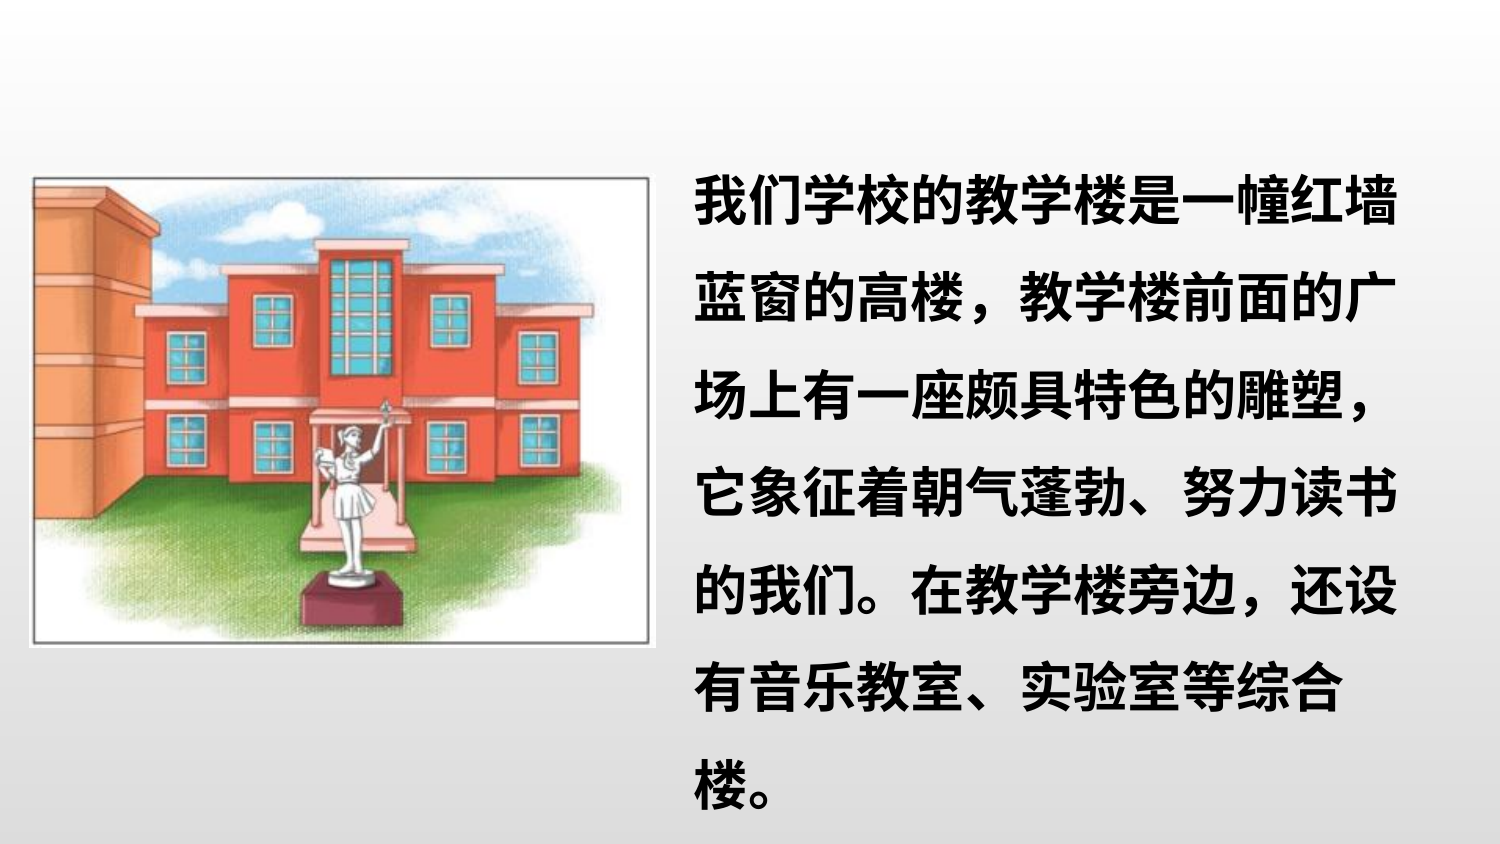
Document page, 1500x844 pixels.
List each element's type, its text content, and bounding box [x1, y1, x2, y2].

text_box 我们学校的教学楼是一幢红墙蓝窗的高楼，教学楼前面的广场上有一座颇具特色的雕塑，它象征着朝气蓬勃、努力读书的我们。在教学楼旁边，还设有音乐教室、实验室等综合楼。 [679, 126, 1447, 824]
picture [29, 173, 656, 648]
